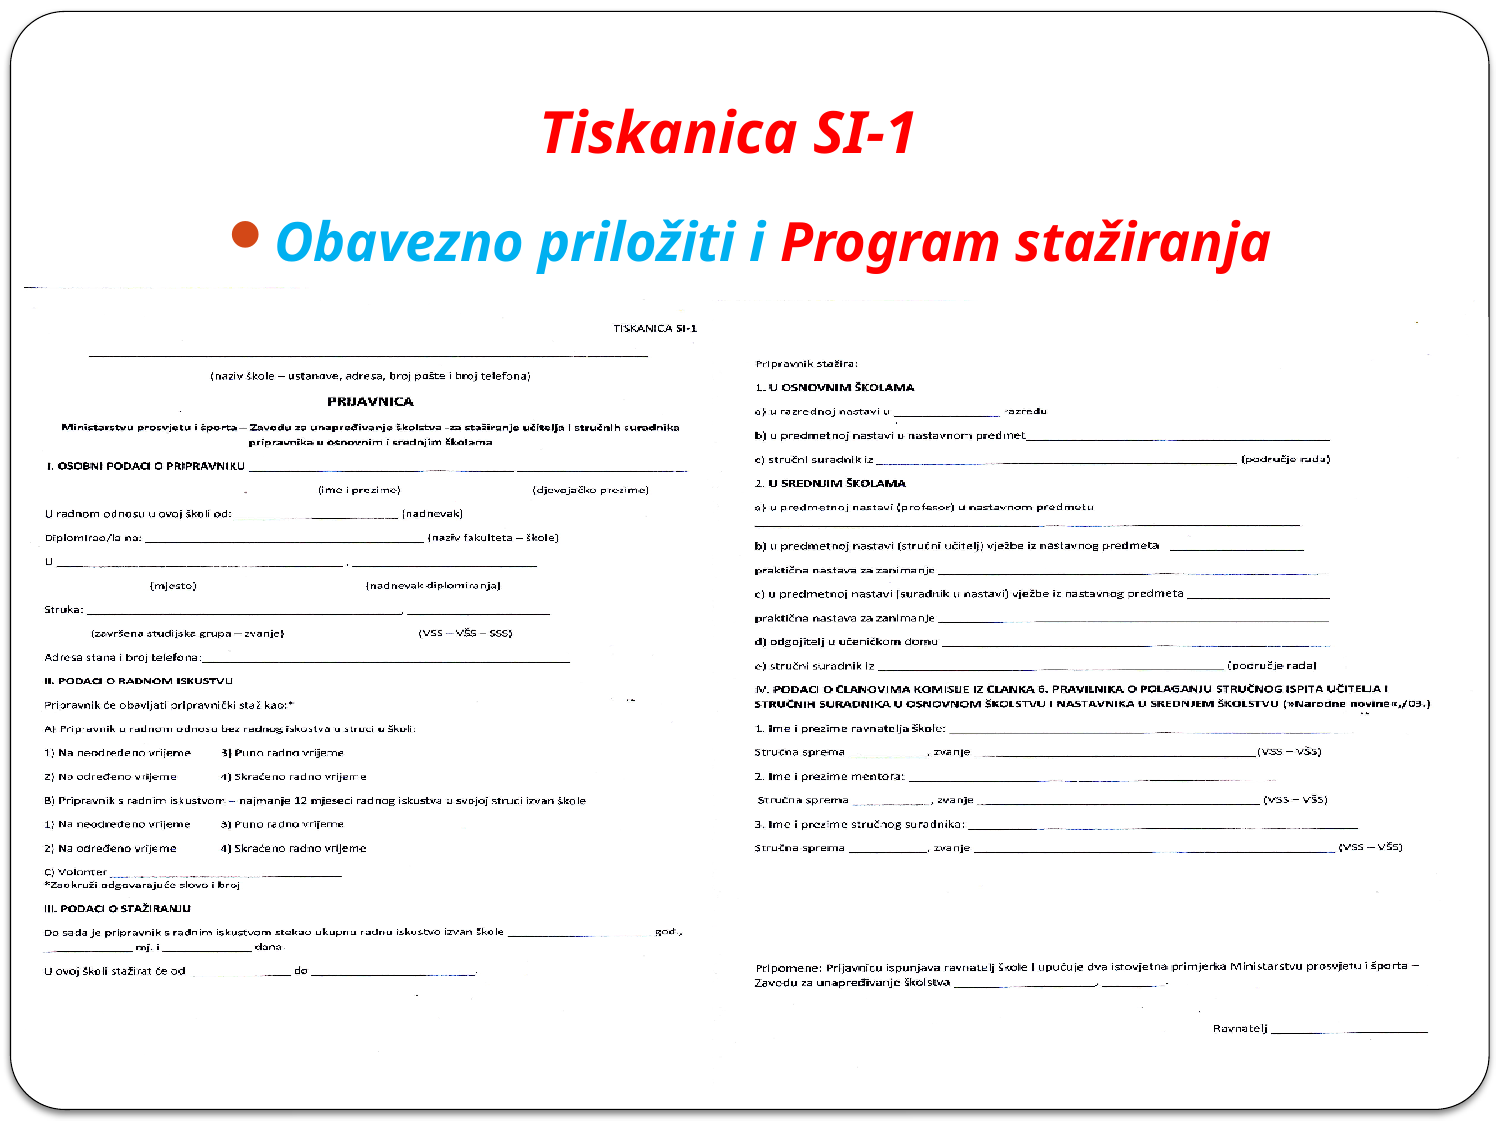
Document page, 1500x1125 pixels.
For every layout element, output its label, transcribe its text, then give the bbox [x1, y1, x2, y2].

title Tiskanica SI-1 [525, 50, 950, 180]
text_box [712, 299, 1476, 1088]
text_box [24, 287, 738, 1076]
list Obavezno priložiti i Program stažiranja [62, 200, 1438, 298]
